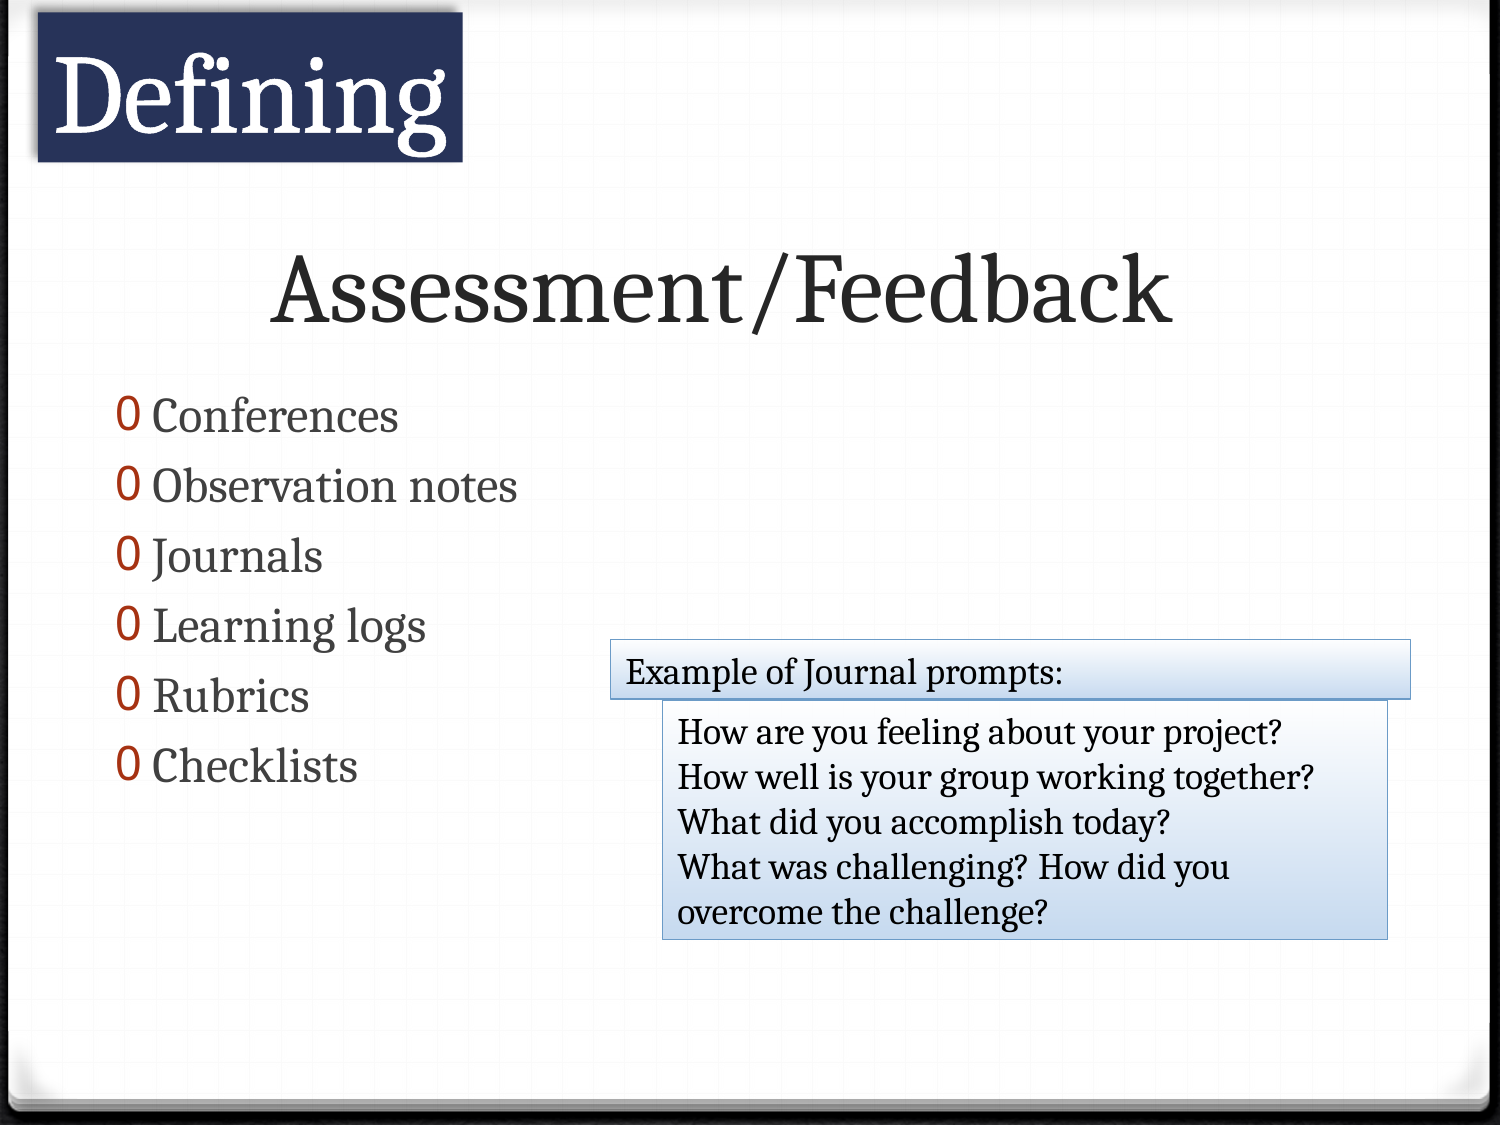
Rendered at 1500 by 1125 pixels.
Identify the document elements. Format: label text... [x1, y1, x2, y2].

text_box How are you feeling about your project? How well is your group working together? What did you accomplish today? What was challenging? How did you overcome the challenge? [662, 700, 1388, 940]
picture [0, 0, 1500, 1125]
text_box Example of Journal prompts: [610, 639, 1411, 700]
text_box Defining [37, 12, 463, 163]
title Assessment/Feedback [62, 163, 1382, 401]
list Conferences Observation notes Journals Learning logs Rubrics Checklists [99, 375, 613, 850]
